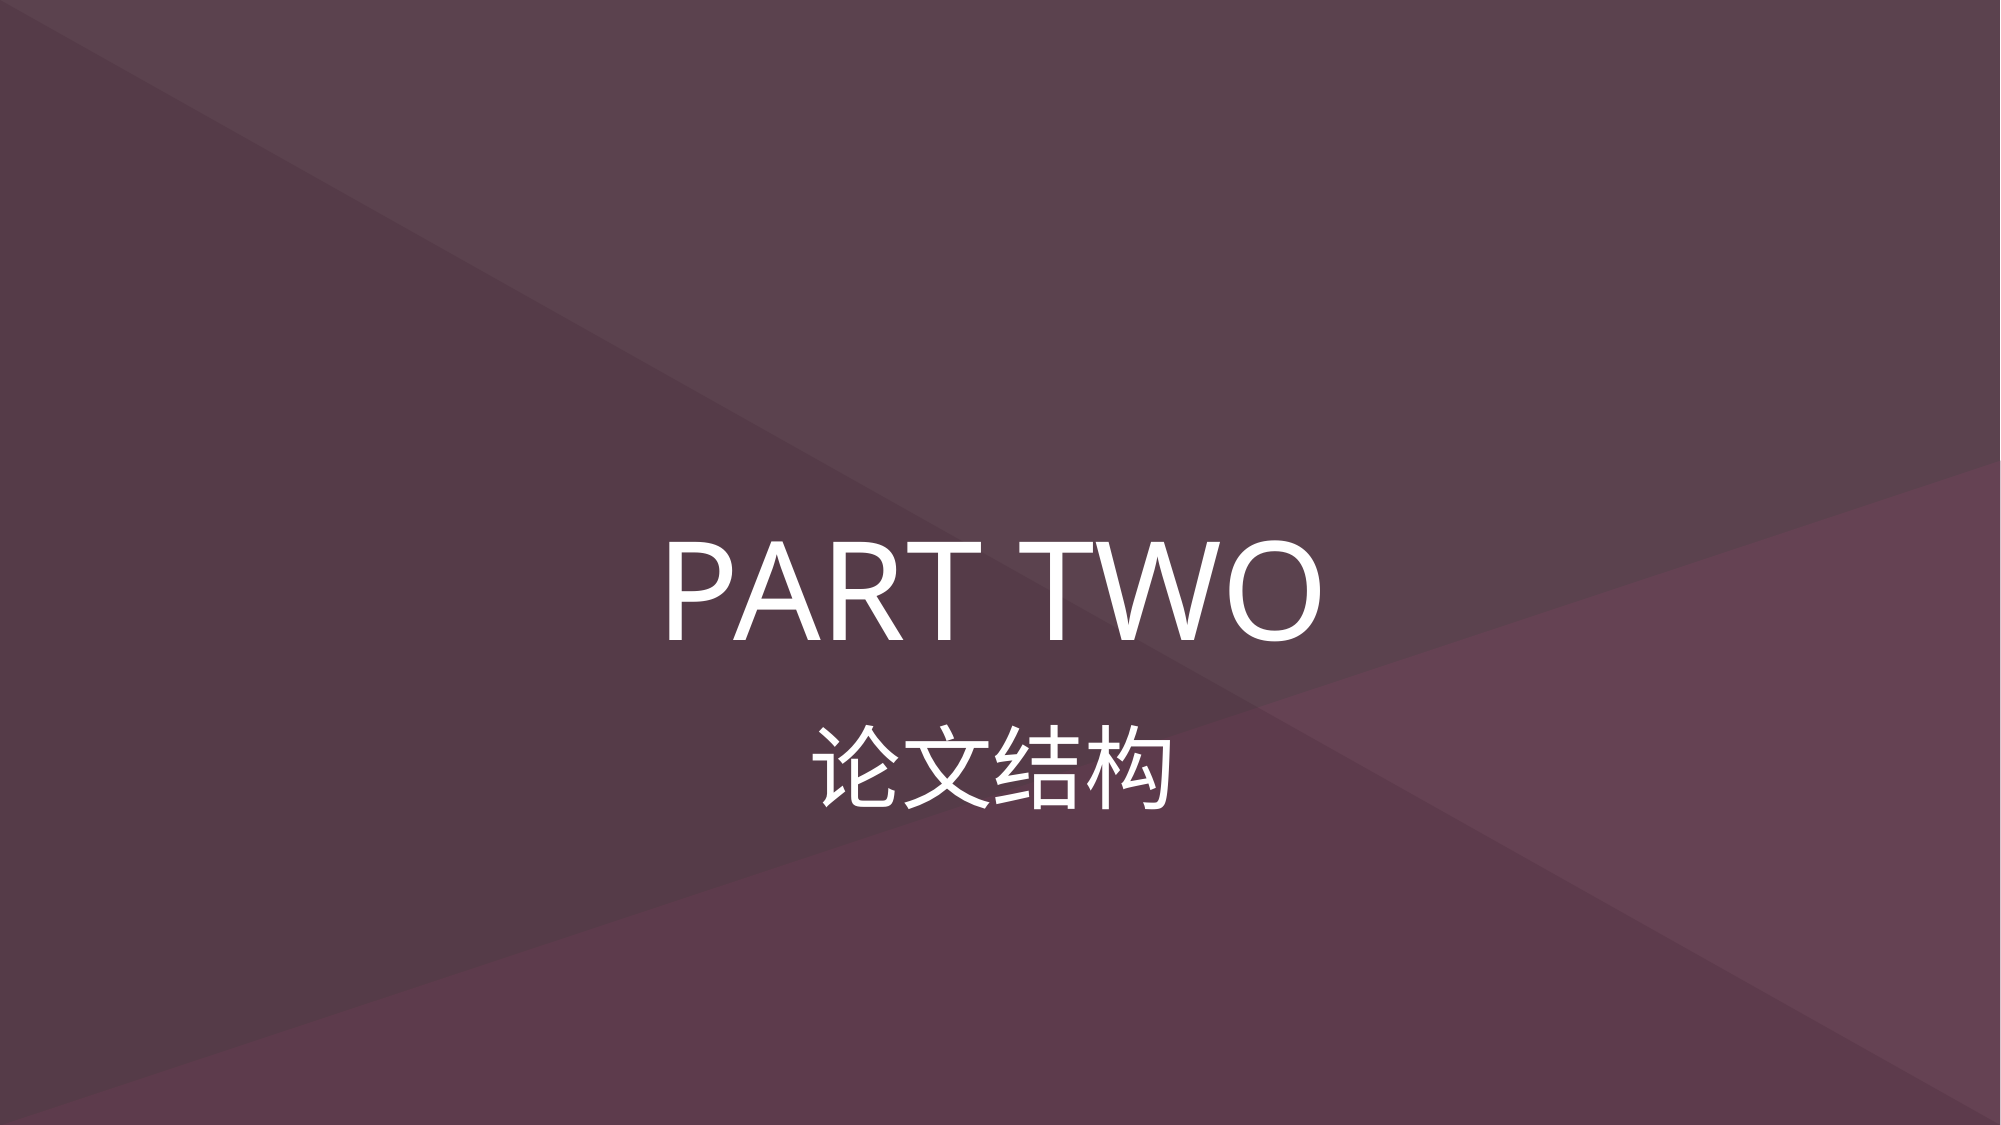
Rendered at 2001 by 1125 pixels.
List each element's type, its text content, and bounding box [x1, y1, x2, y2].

text_box 论文结构 [794, 703, 1192, 829]
text_box PART TWO [641, 495, 1344, 676]
